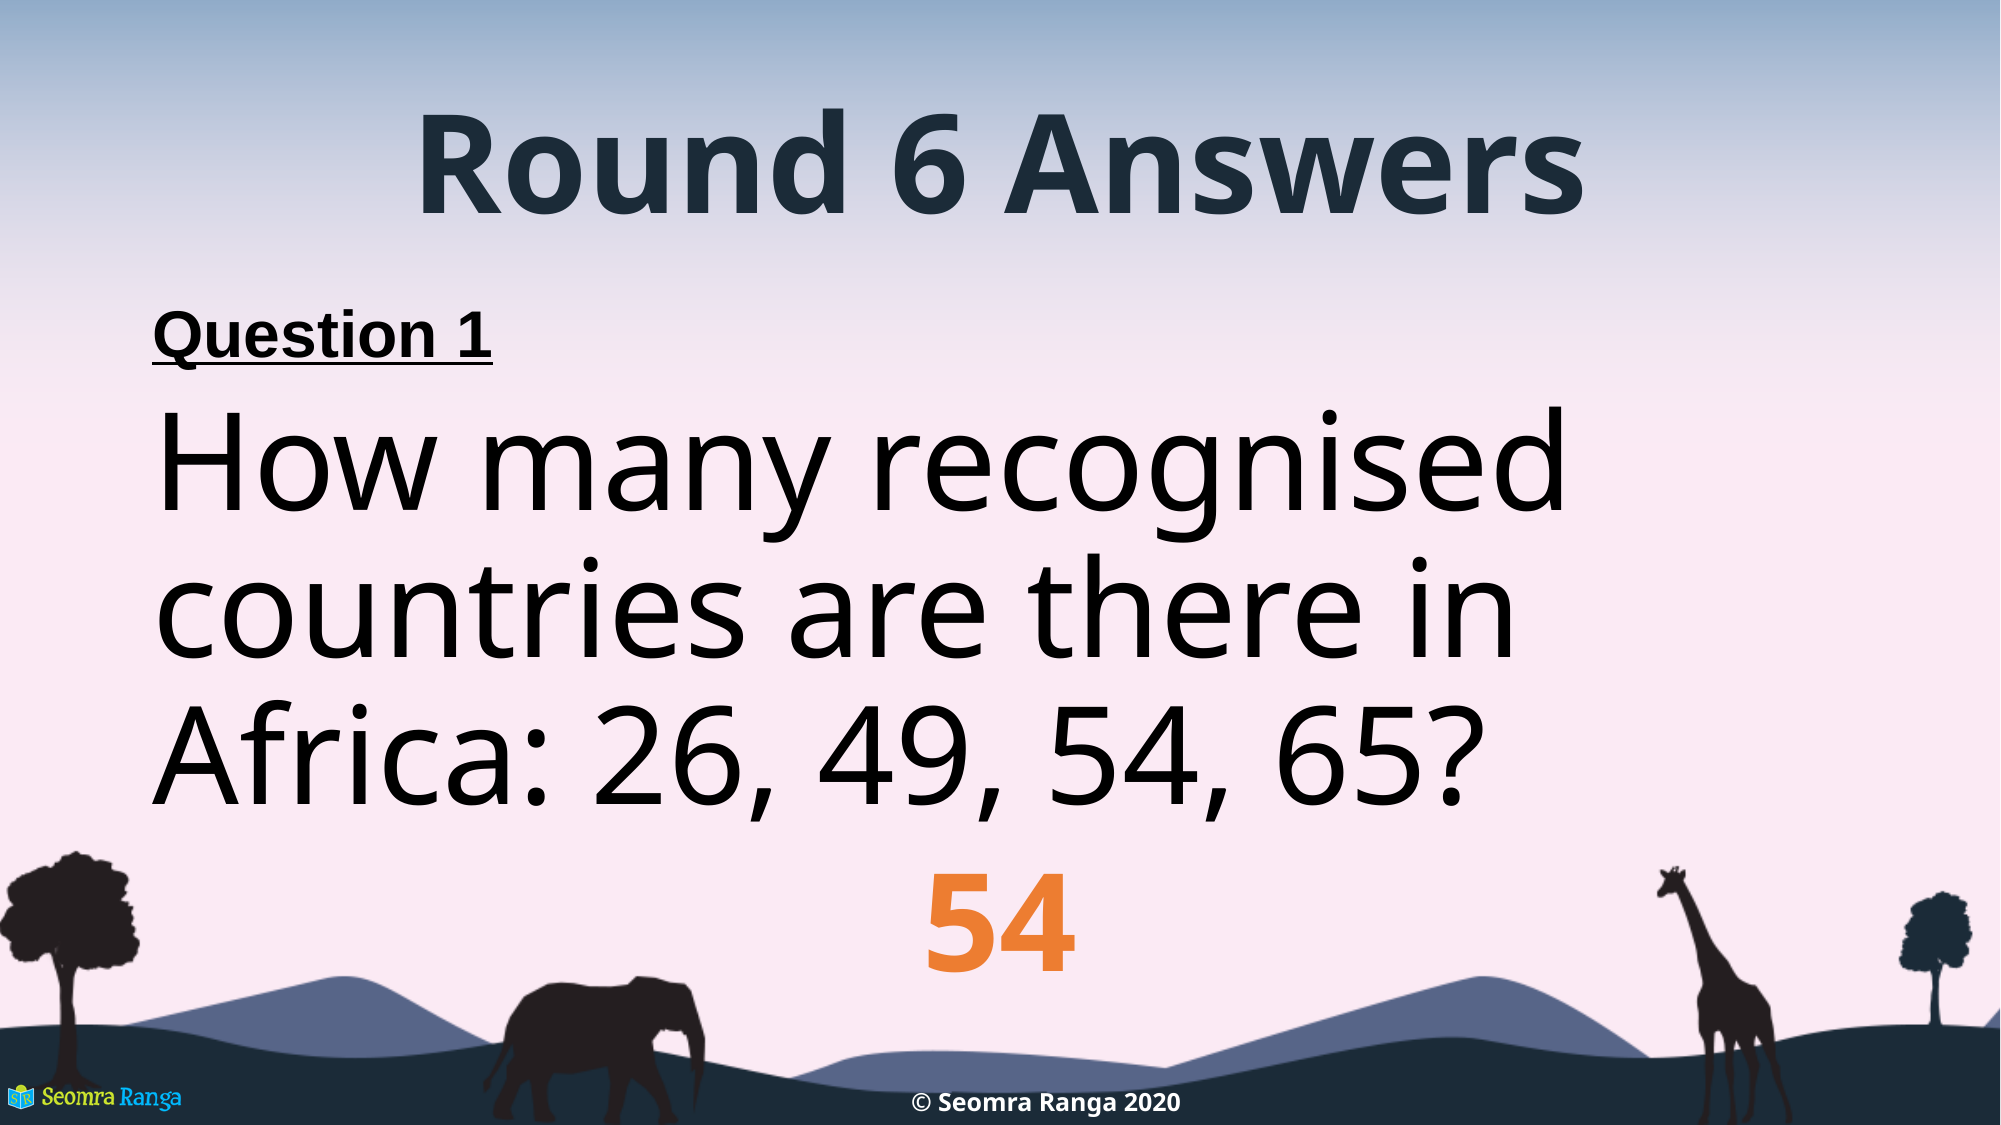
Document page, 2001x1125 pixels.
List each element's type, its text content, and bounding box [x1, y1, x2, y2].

title Round 6 Answers [137, 59, 1863, 278]
picture [0, 0, 2001, 1125]
list Question 1 How many recognised countries are there in Africa: 26, 49, 54, 65? 54 [137, 293, 1863, 1014]
text_box © Seomra Ranga 2020 www.seomraranga.com [762, 1079, 1330, 1125]
